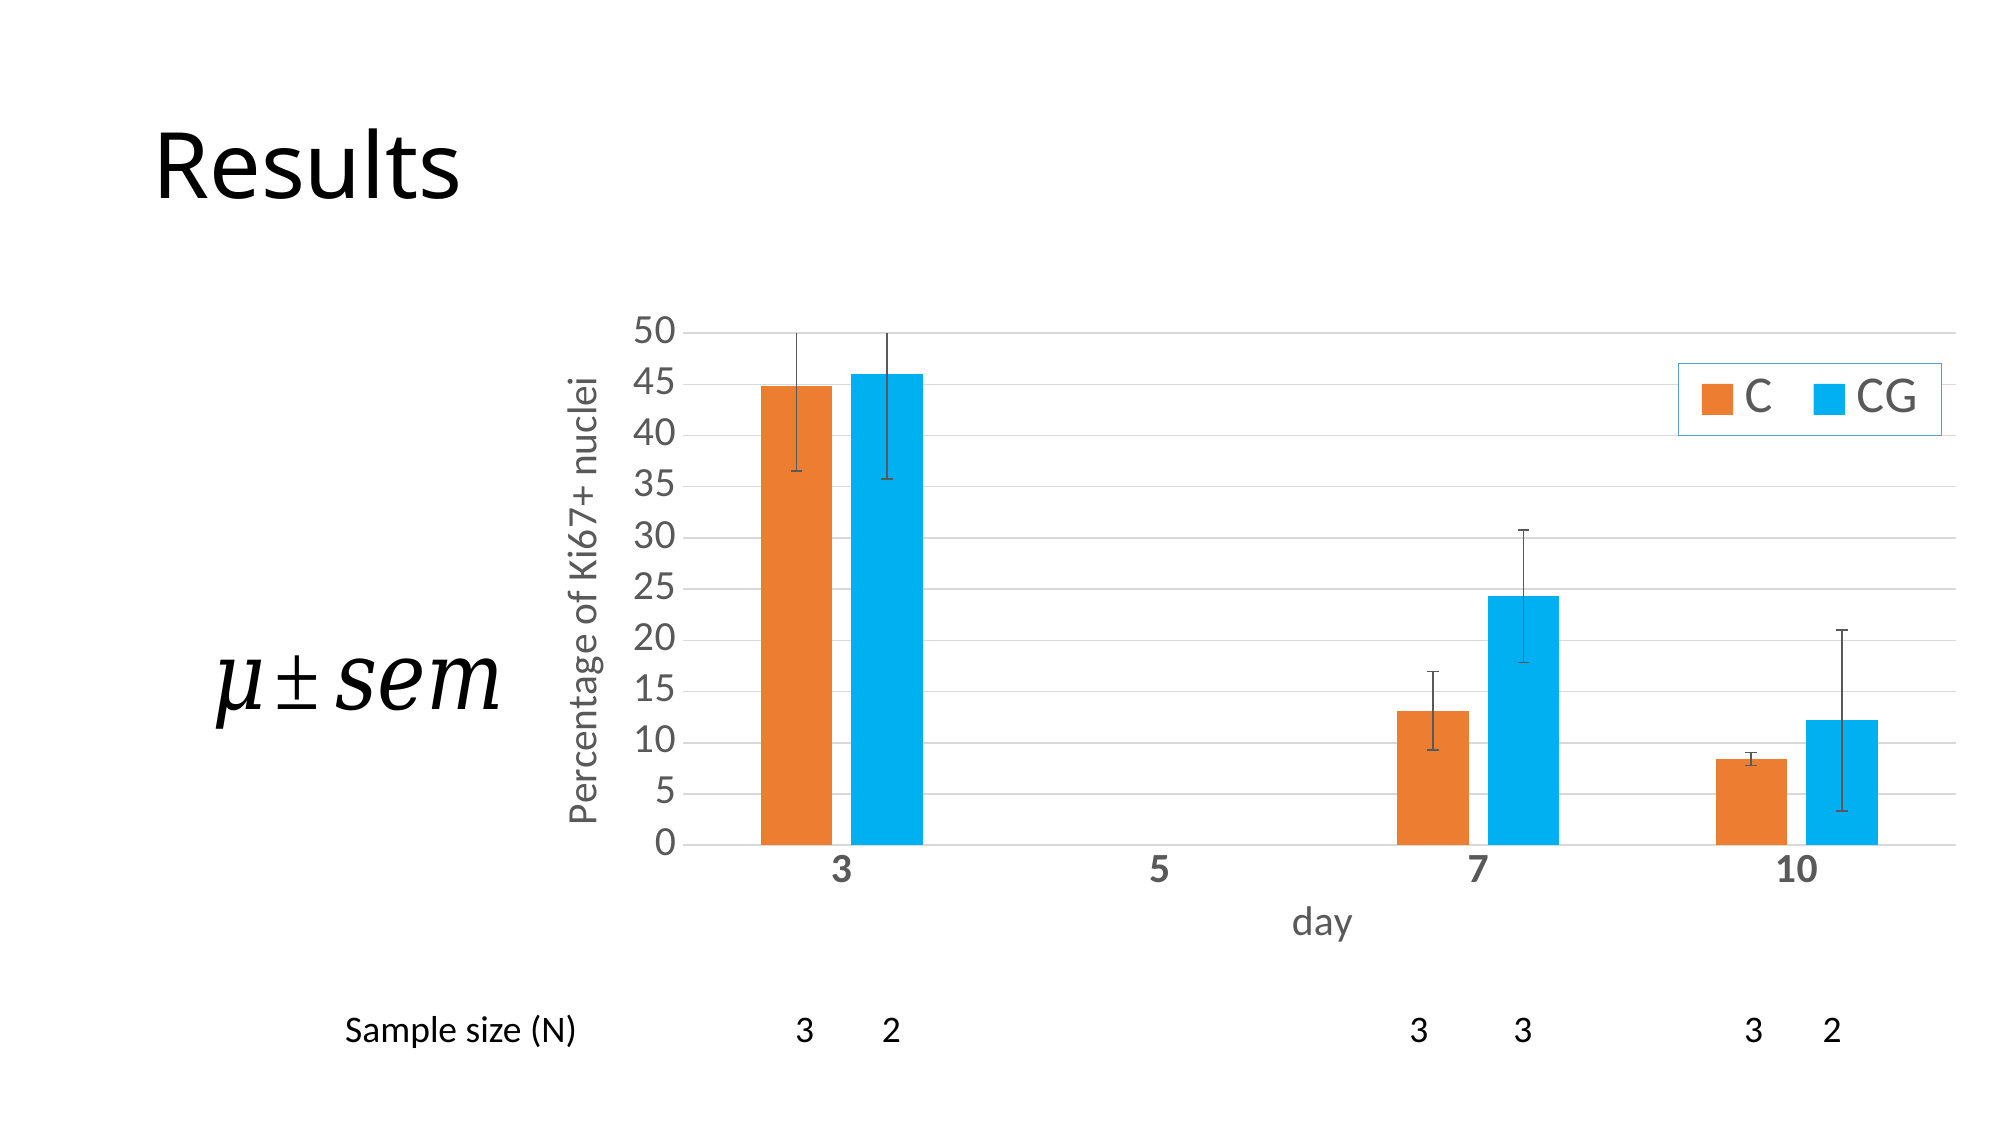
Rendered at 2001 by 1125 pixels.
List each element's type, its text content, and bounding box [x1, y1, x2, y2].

chart [552, 277, 2000, 959]
text_box Sample size (N) 3 2 3 3 3 2 [330, 997, 1898, 1057]
title Results [137, 59, 1863, 278]
